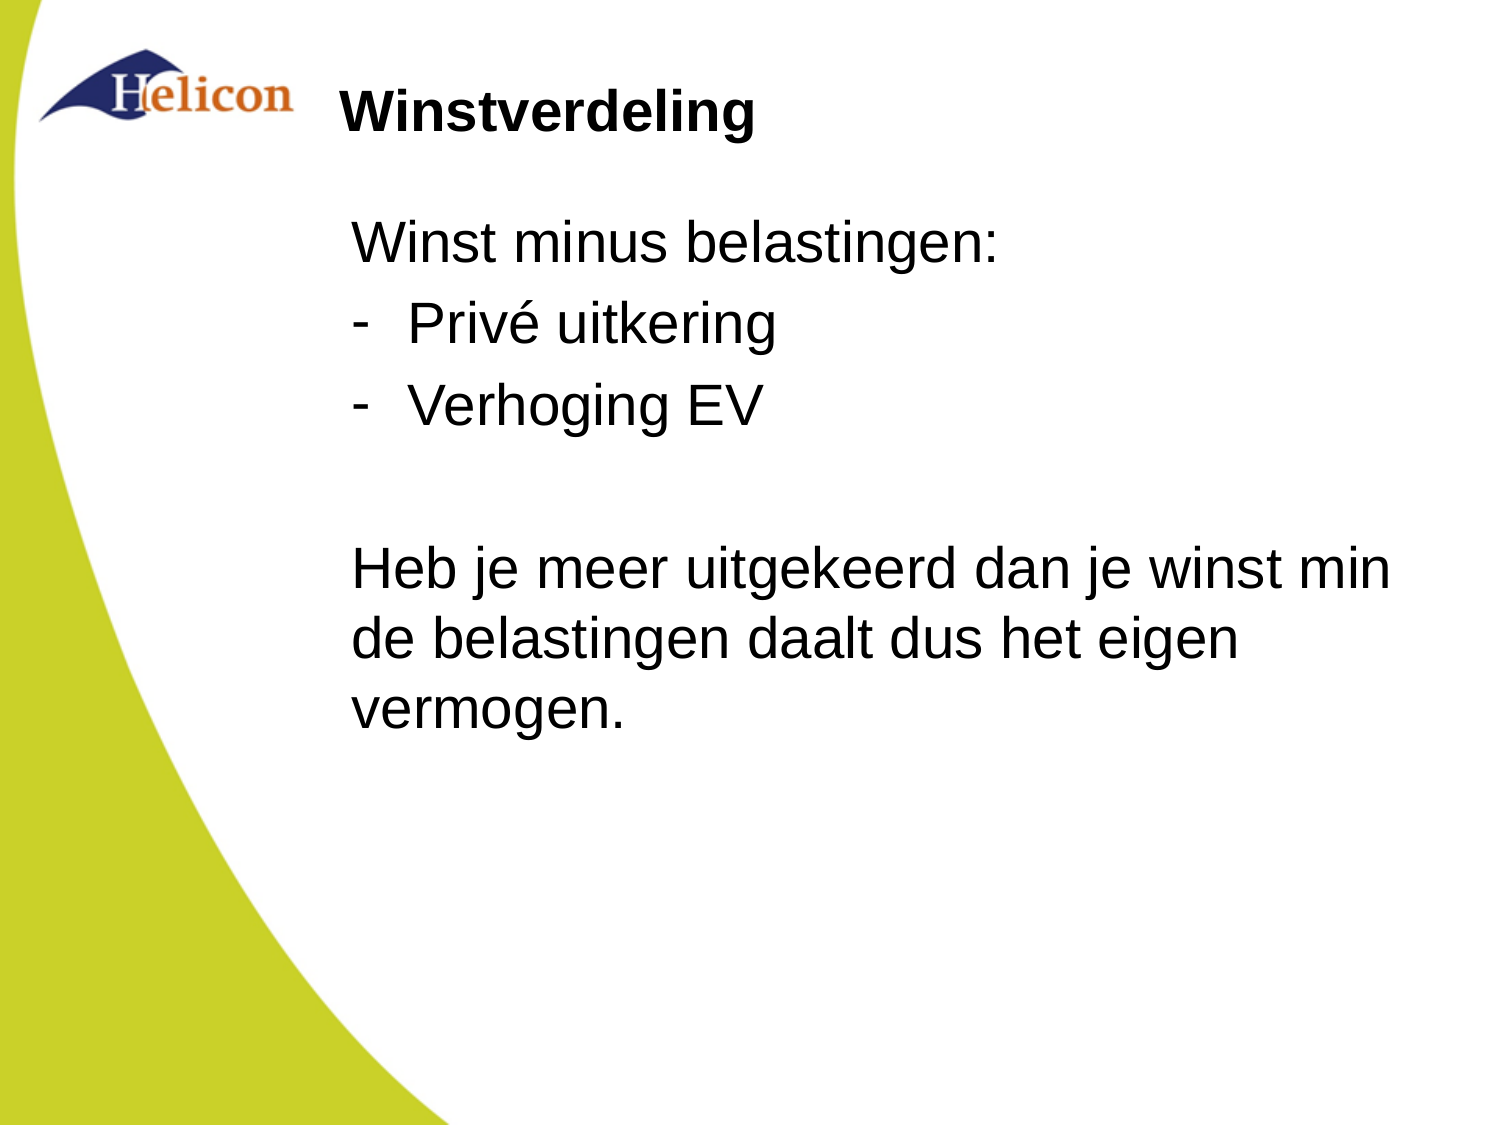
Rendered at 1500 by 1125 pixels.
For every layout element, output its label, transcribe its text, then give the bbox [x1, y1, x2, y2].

picture [0, 0, 1500, 1125]
list Winst minus belastingen: Privé uitkering Verhoging EV Heb je meer uitgekeerd dan je winst min de belastingen daalt dus het eigen vermogen. [336, 196, 1425, 1005]
title Winstverdeling [324, 54, 1415, 161]
